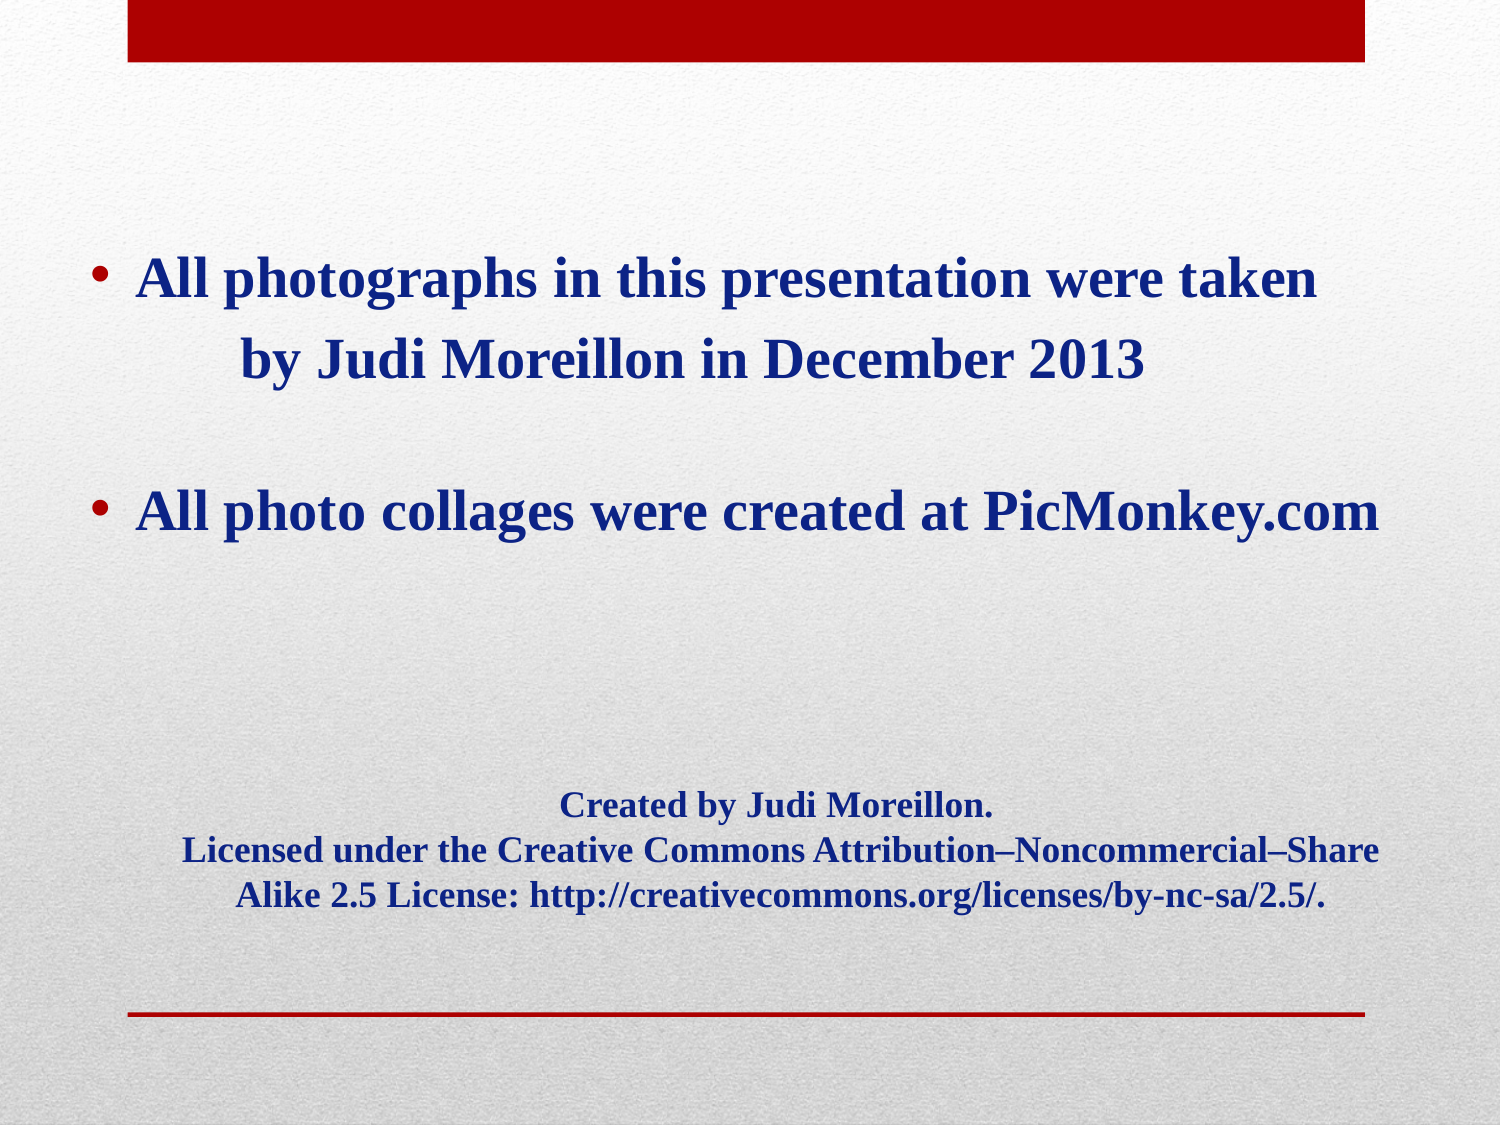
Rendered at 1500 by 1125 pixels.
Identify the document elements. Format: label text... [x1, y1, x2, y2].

title Created by Judi Moreillon. Licensed under the Creative Commons Attribution–Noncommercial–Share Alike 2.5 License: http://creativecommons.org/licenses/by-nc-sa/2.5/. [125, 750, 1438, 1013]
list All photographs in this presentation were taken by Judi Moreillon in December 2013 All photo collages were created at PicMonkey.com [75, 112, 1450, 750]
